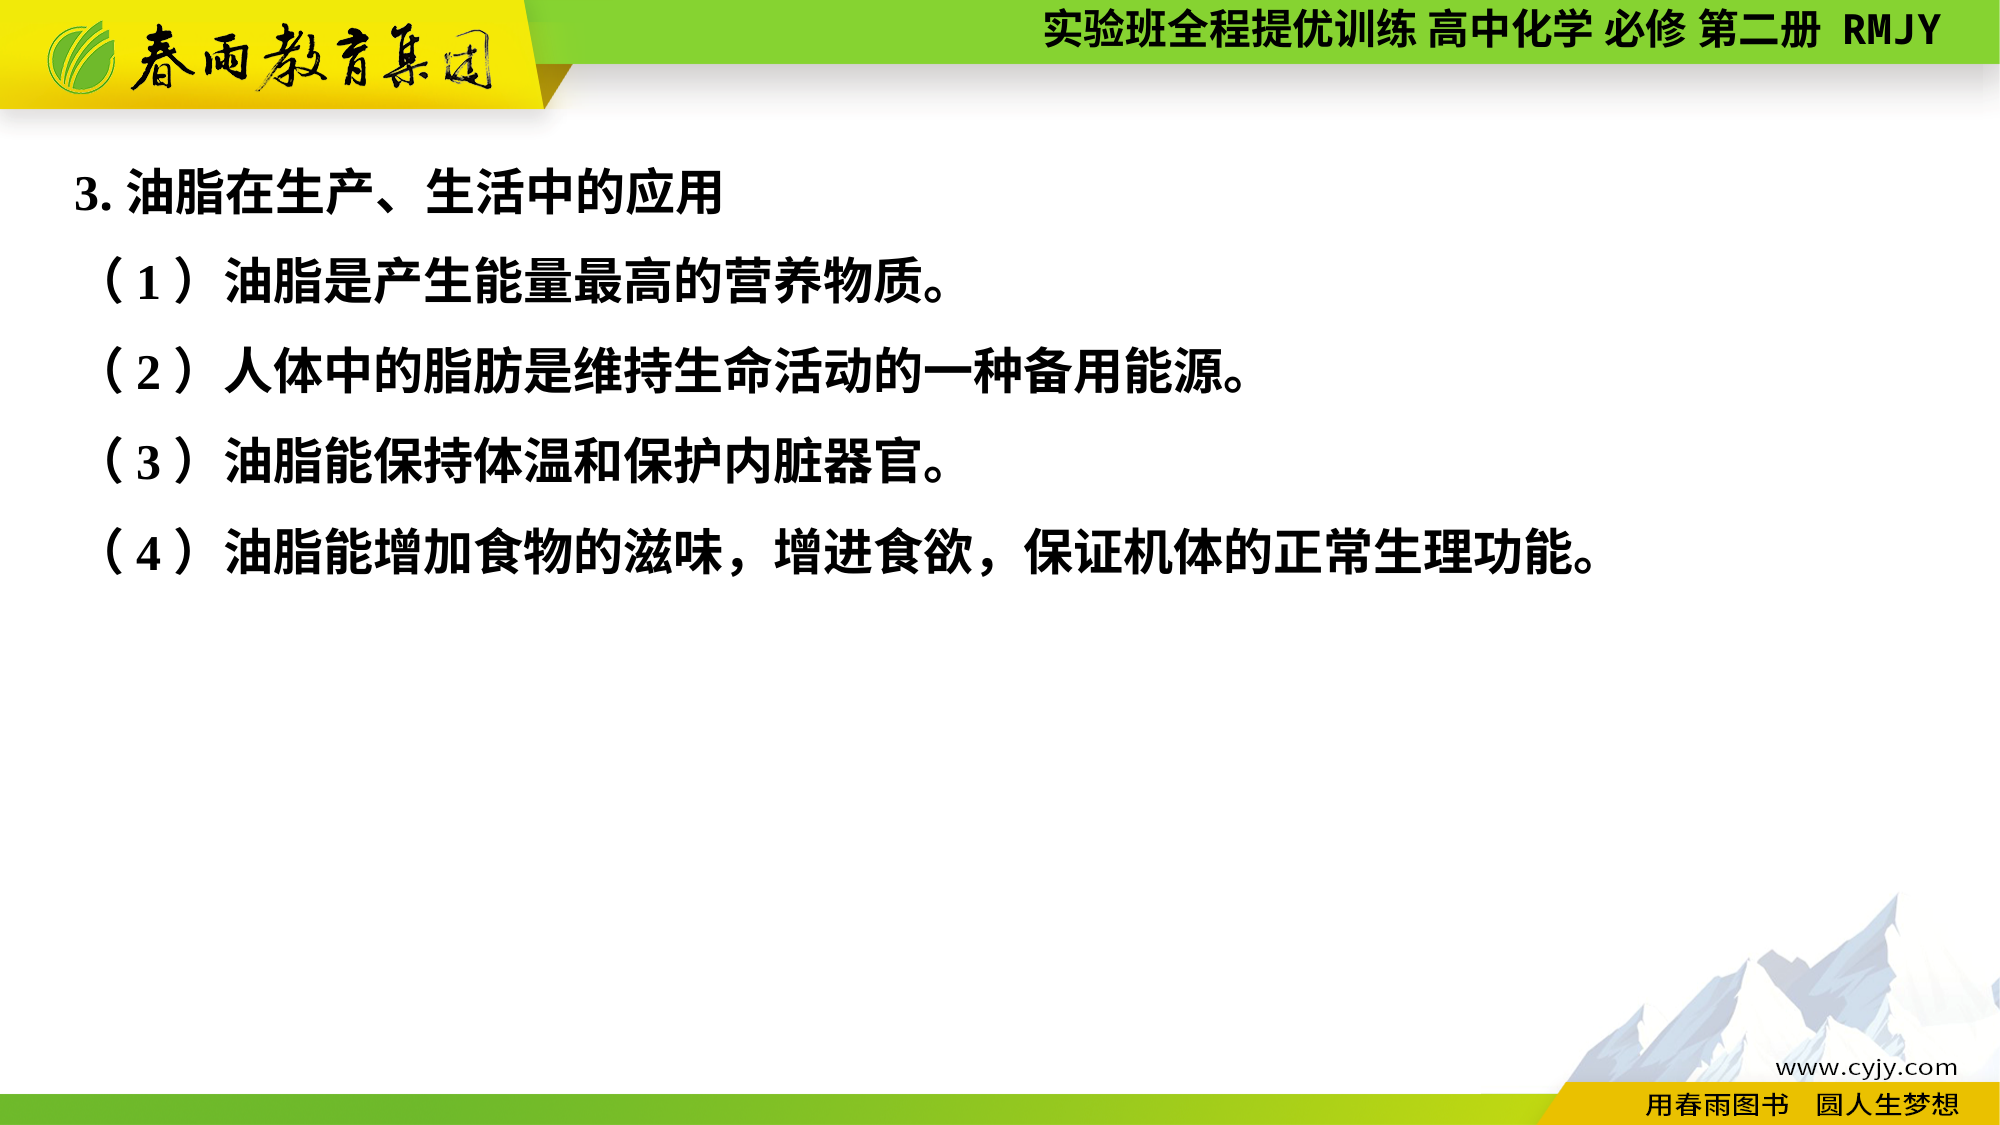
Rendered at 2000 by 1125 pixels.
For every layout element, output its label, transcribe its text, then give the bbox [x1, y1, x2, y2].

list 3.油脂在生产、生活中的应用 （1）油脂是产生能量最高的营养物质。 （2）人体中的脂肪是维持生命活动的一种备用能源。 （3）油脂能保持体温和保护内脏器官。 （4）油脂能增加食物的滋味，增进食欲，保证机体的正常生理功能。 [59, 122, 1944, 592]
picture [0, 0, 2000, 1125]
